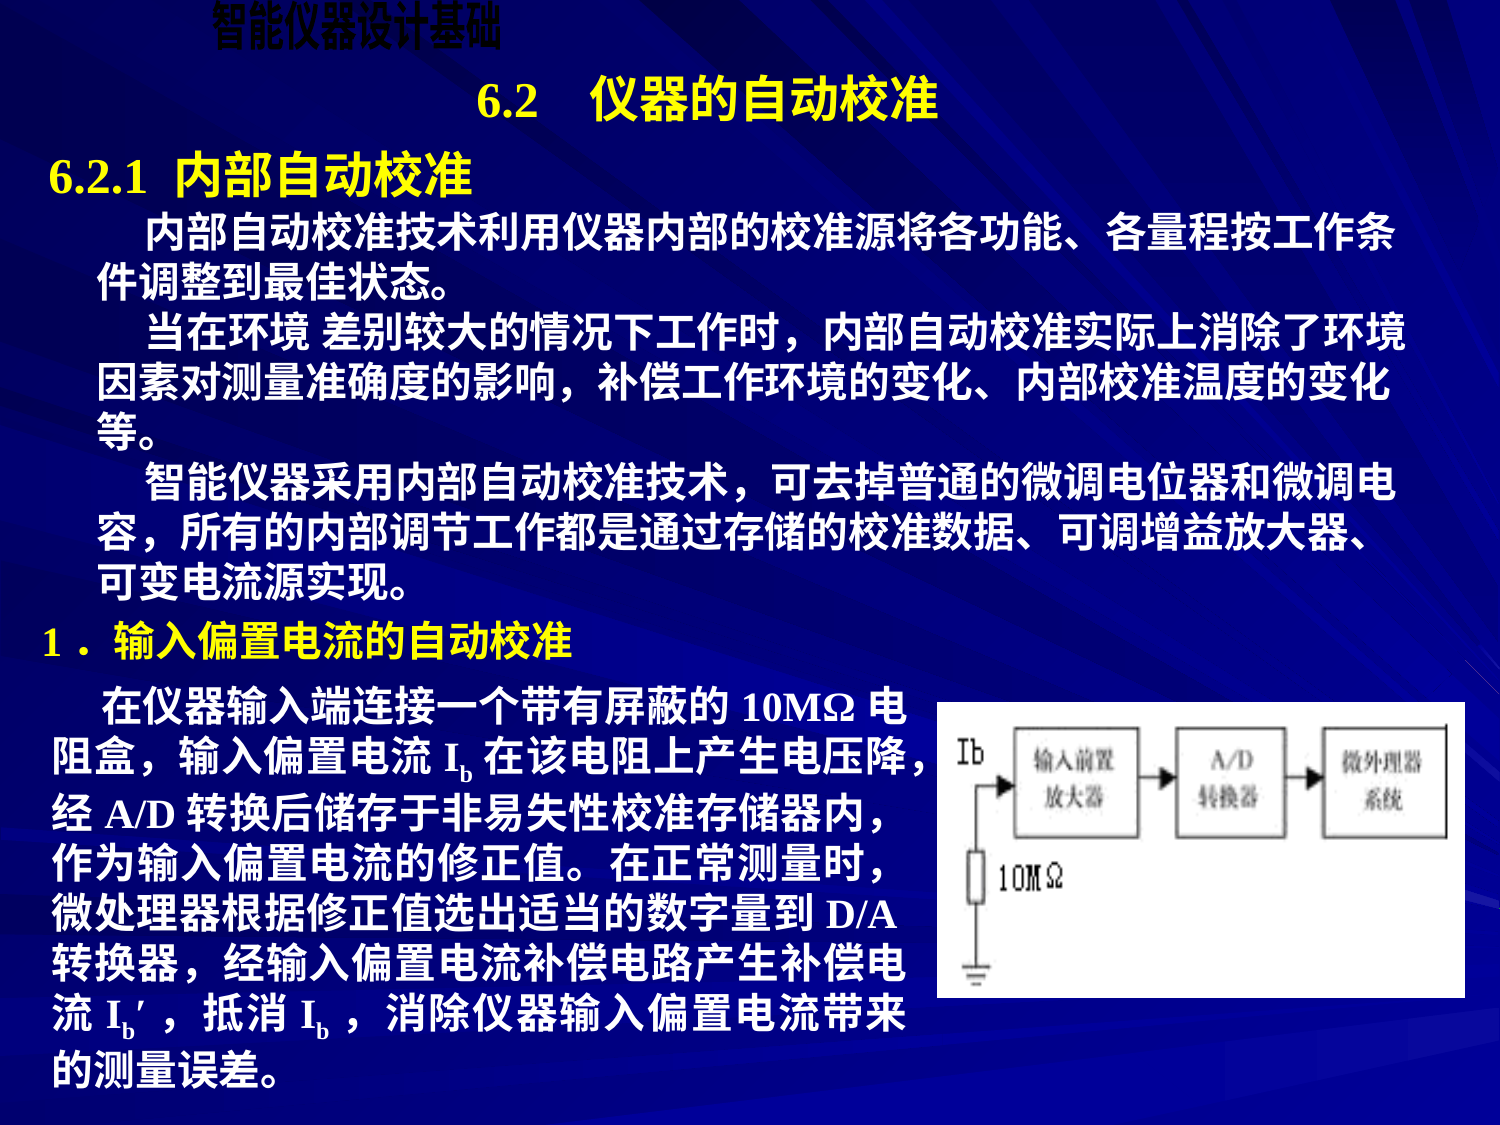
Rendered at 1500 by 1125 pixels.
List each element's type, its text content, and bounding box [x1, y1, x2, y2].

text_box 6.2.1 内部自动校准 [33, 135, 796, 211]
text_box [937, 702, 1465, 998]
text_box 6.2 仪器的自动校准 [461, 60, 988, 135]
text_box 内部自动校准技术利用仪器内部的校准源将各功能、各量程按工作条件调整到最佳状态。 当在环境 差别较大的情况下工作时，内部自动校准实际上消除了环境因素对测量准确度的影响，补偿工作环境的变化、内部校准温度的变化等。 智能仪器采用内部自动校准技术，可去掉普通的微调电位器和微调电容，所有的内部调节工作都是通过存储的校准数据、可调增益放大器、可变电流源实现。 [81, 198, 1429, 614]
text_box 1．输入偏置电流的自动校准 [26, 607, 1014, 673]
text_box 在仪器输入端连接一个带有屏蔽的10MΩ电阻盒，输入偏置电流Ib在该电阻上产生电压降，经A/D转换后储存于非易失性校准存储器内，作为输入偏置电流的修正值。在正常测量时，微处理器根据修正值选出适当的数字量到D/A转换器，经输入偏置电流补偿电路产生补偿电流Ib′，抵消Ib，消除仪器输入偏置电流带来的测量误差。 [37, 672, 923, 1102]
